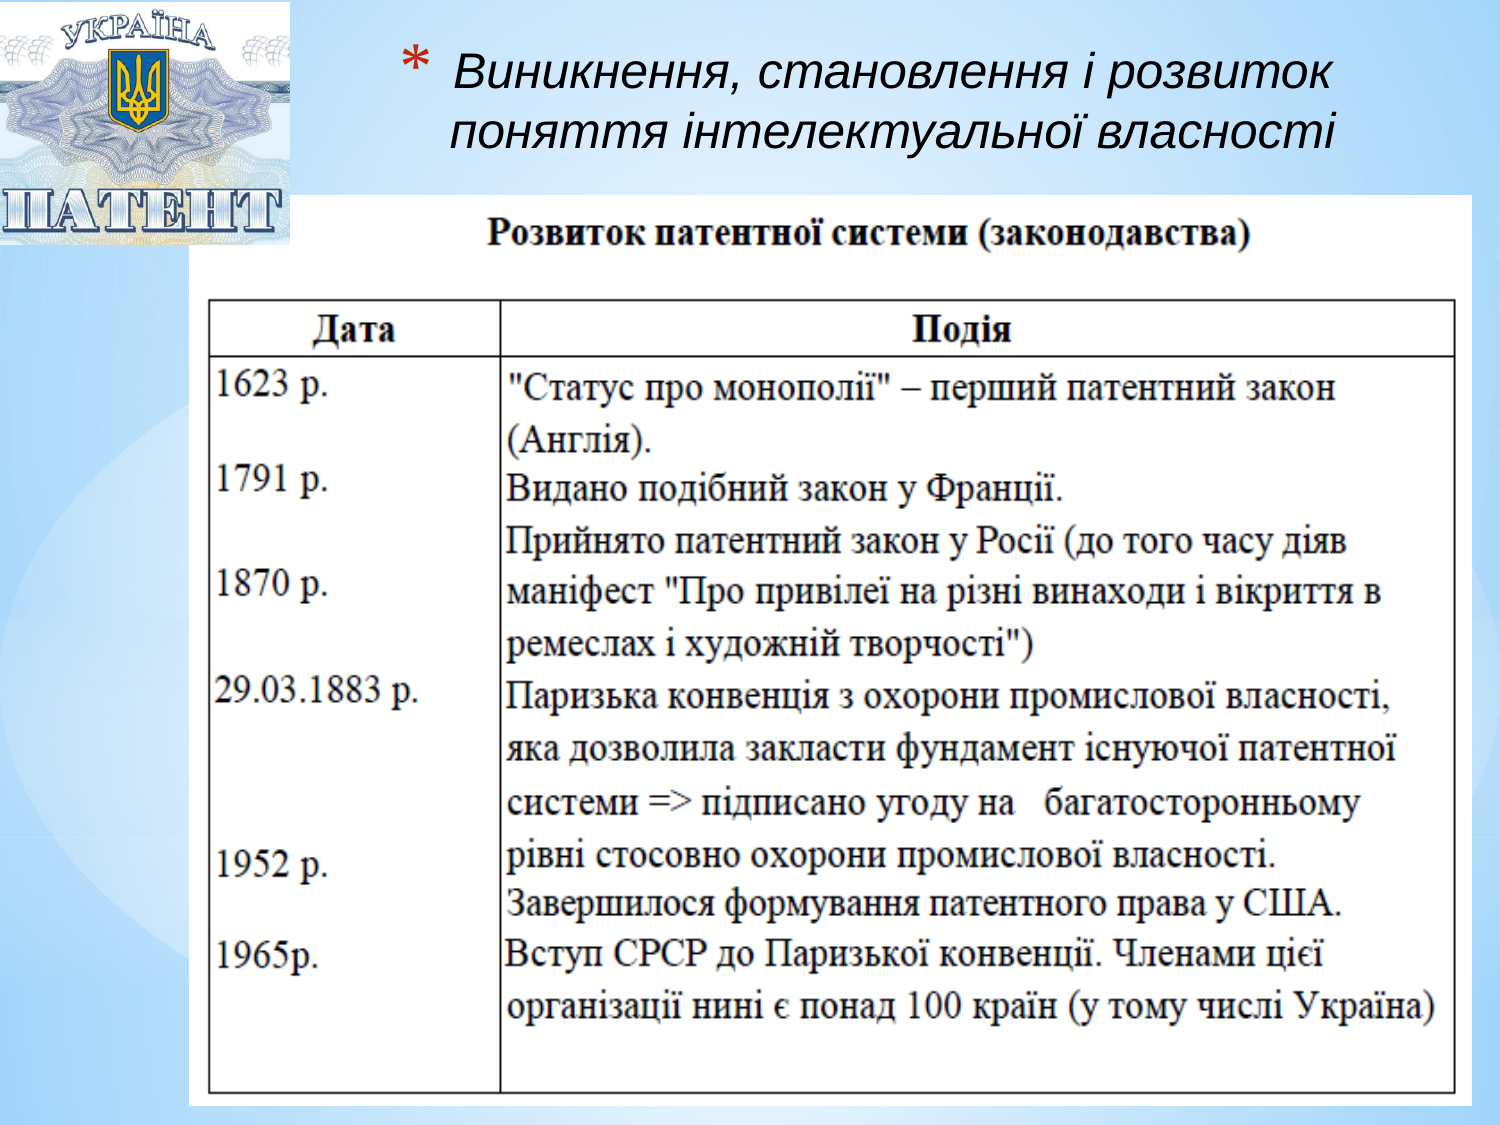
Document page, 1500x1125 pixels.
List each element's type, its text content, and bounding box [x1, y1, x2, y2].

title Виникнення, становлення і розвиток поняття інтелектуальної власності [297, 30, 1436, 173]
picture [0, 2, 1472, 1107]
